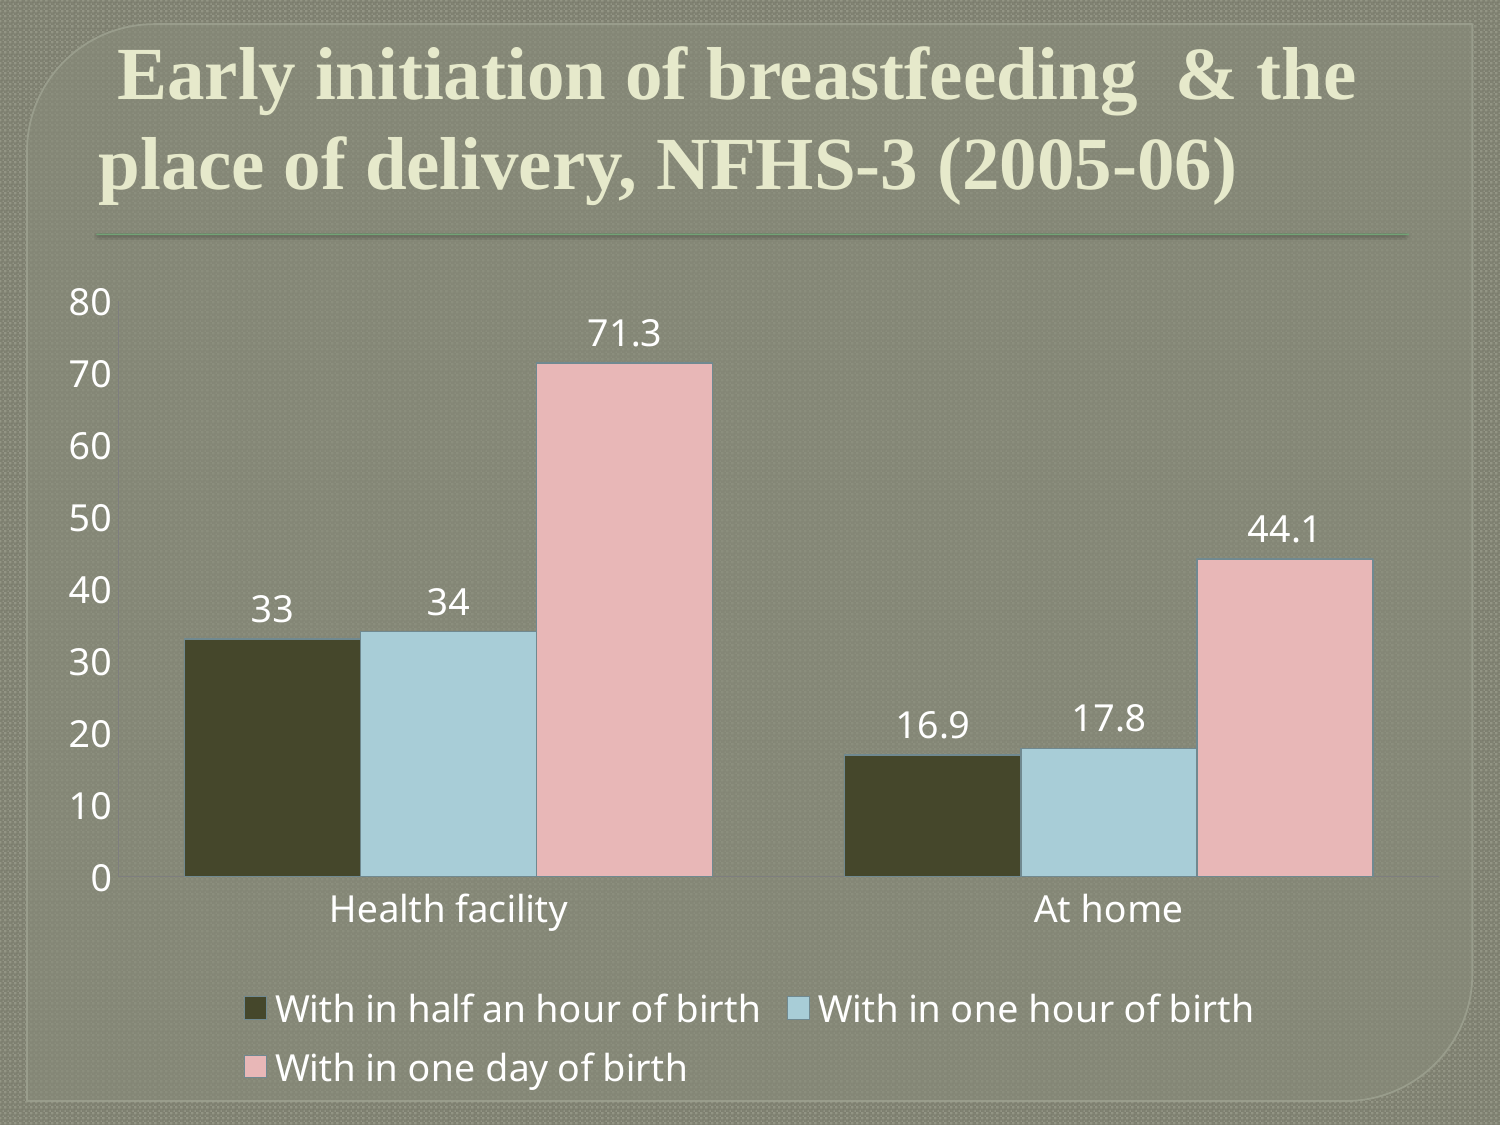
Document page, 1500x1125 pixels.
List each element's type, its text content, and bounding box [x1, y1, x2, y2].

chart [24, 274, 1476, 1101]
title Early initiation of breastfeeding & the place of delivery, NFHS-3 (2005-06) [75, 41, 1425, 213]
